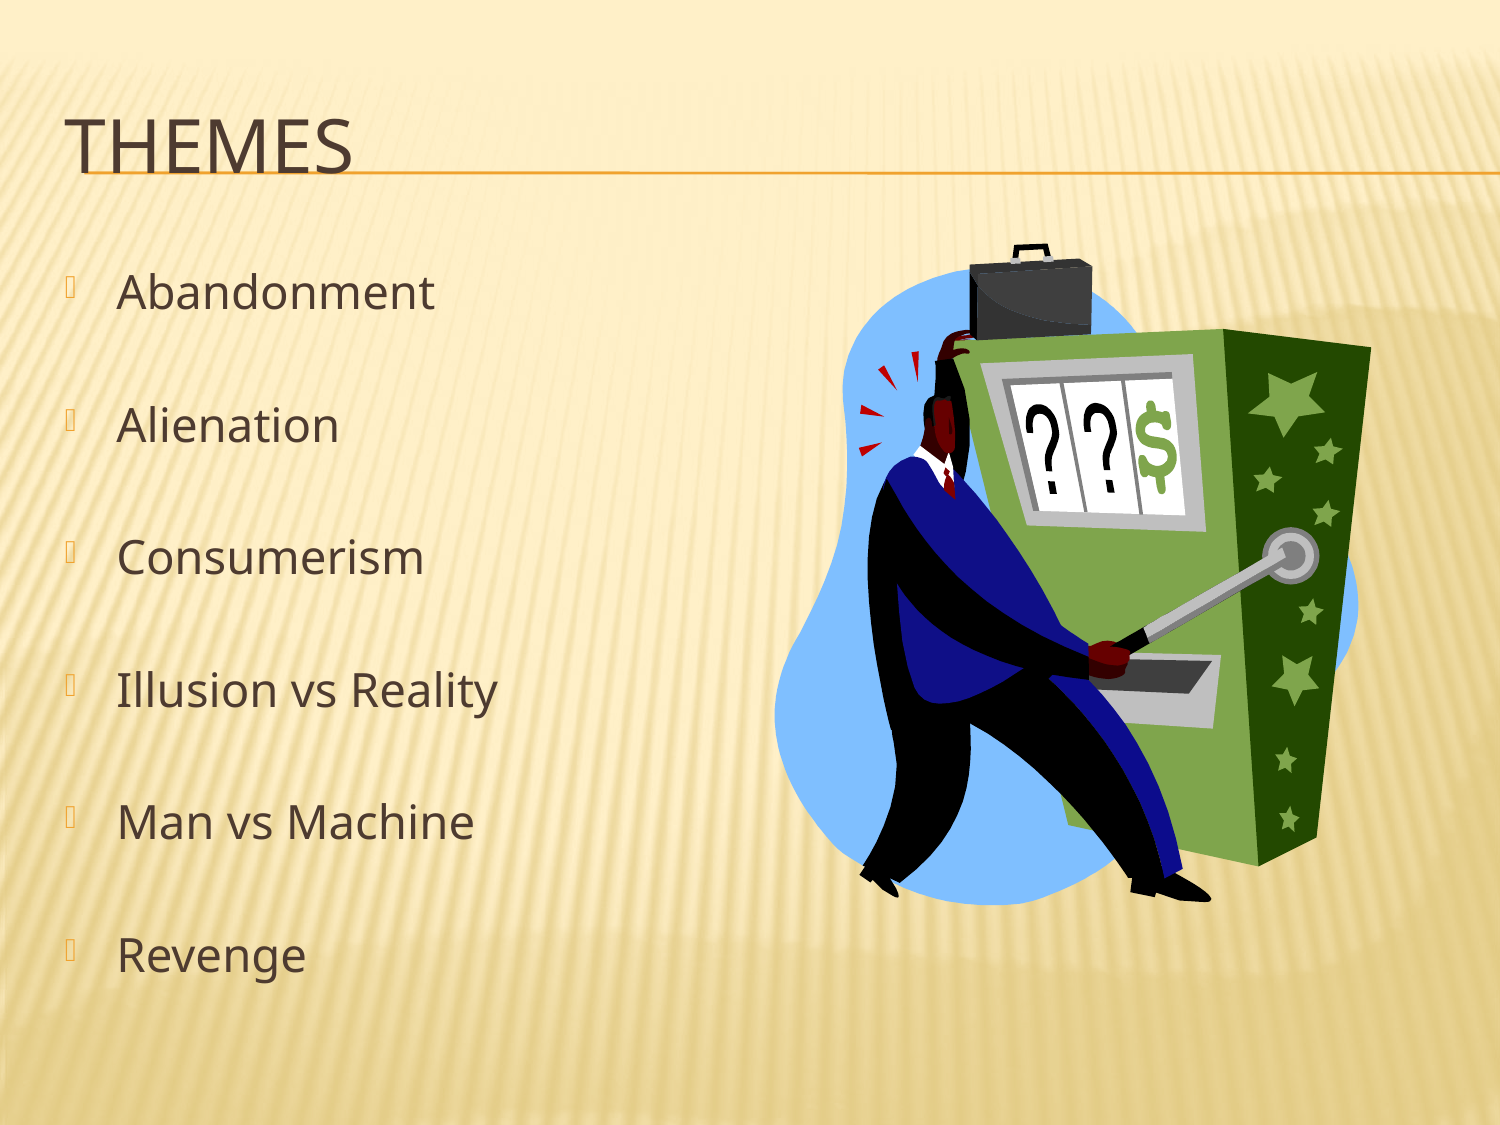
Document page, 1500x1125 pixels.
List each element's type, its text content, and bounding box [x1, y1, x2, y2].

picture [773, 243, 1372, 910]
title Themes [50, 75, 1475, 213]
list Abandonment Alienation Consumerism Illusion vs Reality Man vs Machine Revenge [50, 254, 1475, 998]
